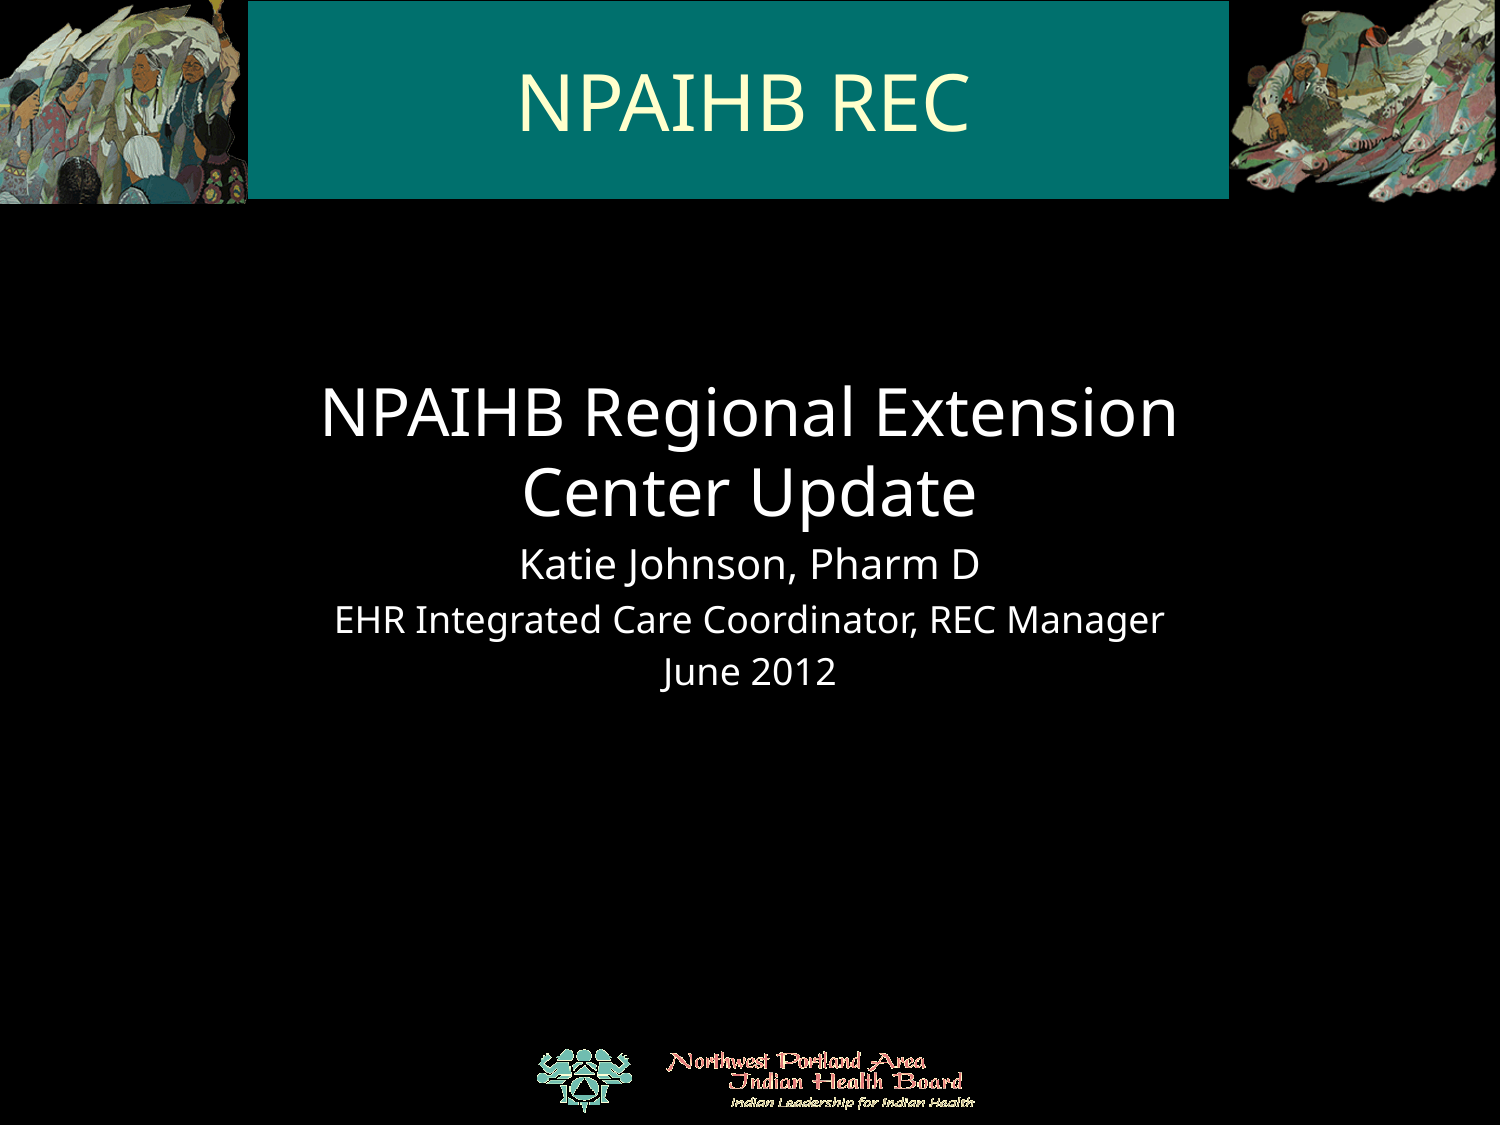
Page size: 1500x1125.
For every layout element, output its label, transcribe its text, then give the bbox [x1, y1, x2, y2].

subtitle NPAIHB Regional Extension Center Update Katie Johnson, Pharm D EHR Integrated Care Coordinator, REC Manager June 2012 [225, 362, 1275, 863]
picture [0, 0, 248, 204]
picture [1229, 0, 1500, 204]
title NPAIHB REC [249, 0, 1238, 201]
picture [537, 1049, 975, 1113]
